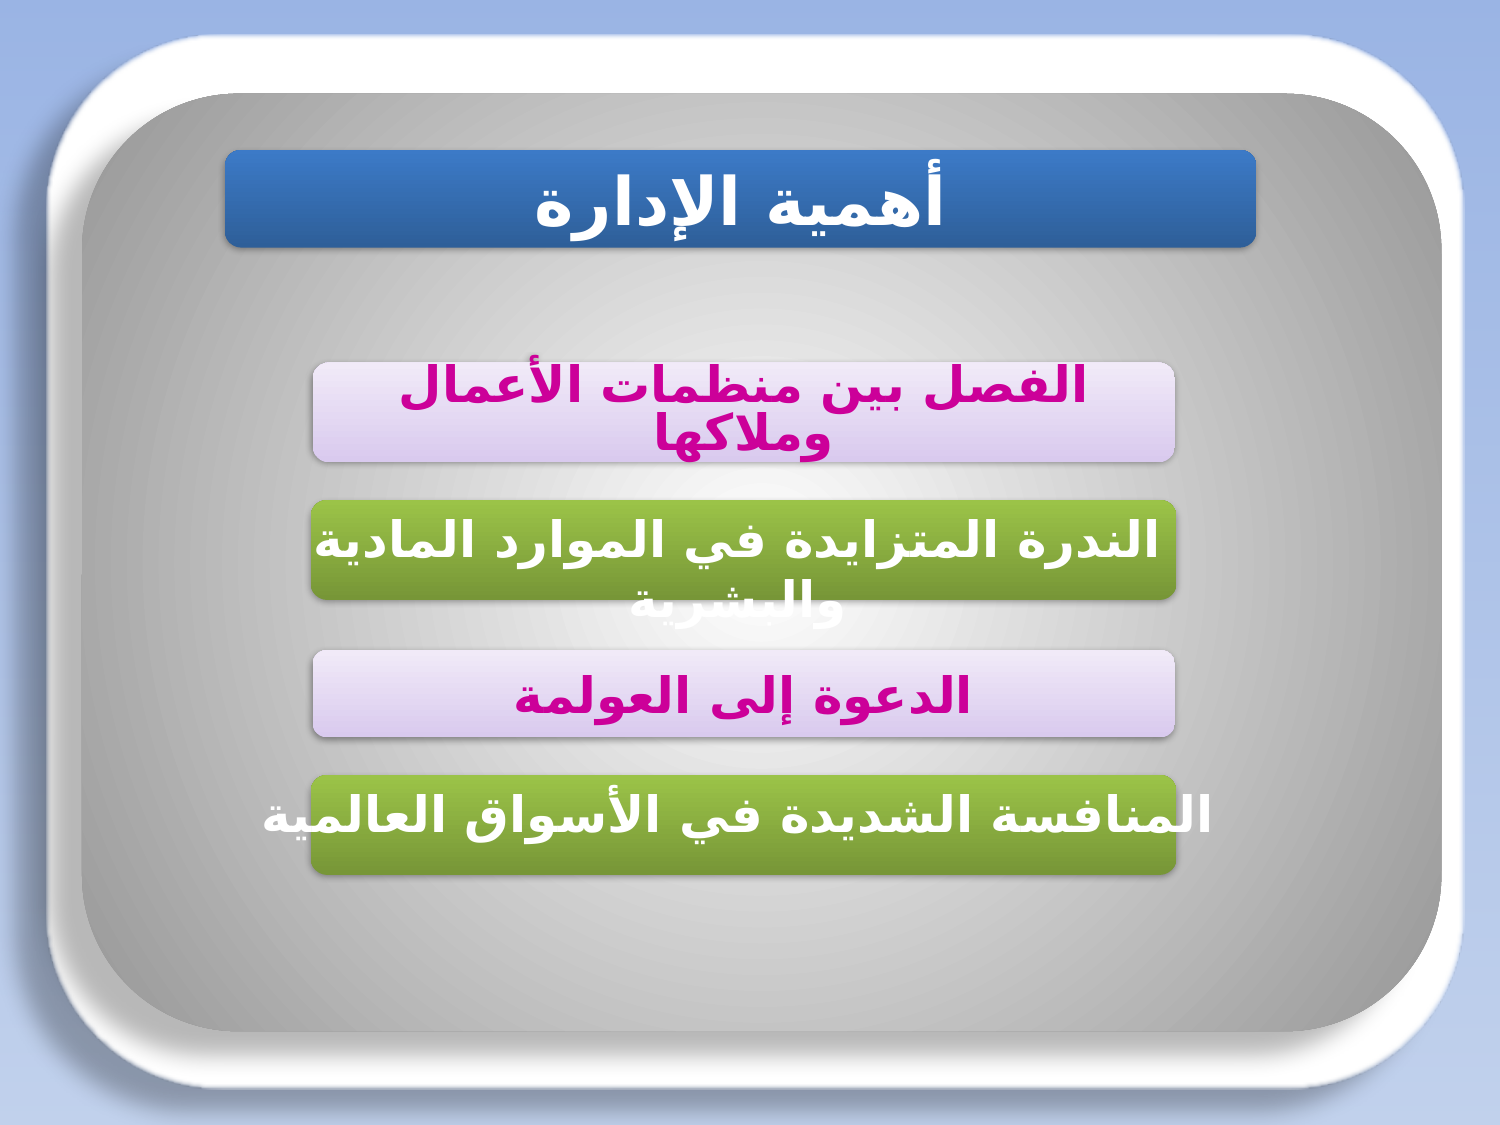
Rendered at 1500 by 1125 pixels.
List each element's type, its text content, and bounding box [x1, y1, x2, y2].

text_box الفصل بين منظمات الأعمال وملاكها [311, 361, 1176, 464]
text_box [0, 0, 1500, 1125]
text_box الدعوة إلى العولمة [311, 649, 1176, 739]
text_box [237, 774, 1238, 876]
text_box [79, 91, 1444, 1034]
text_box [237, 499, 1238, 601]
text_box [49, 34, 1468, 1089]
text_box أهمية الإدارة [224, 149, 1257, 248]
